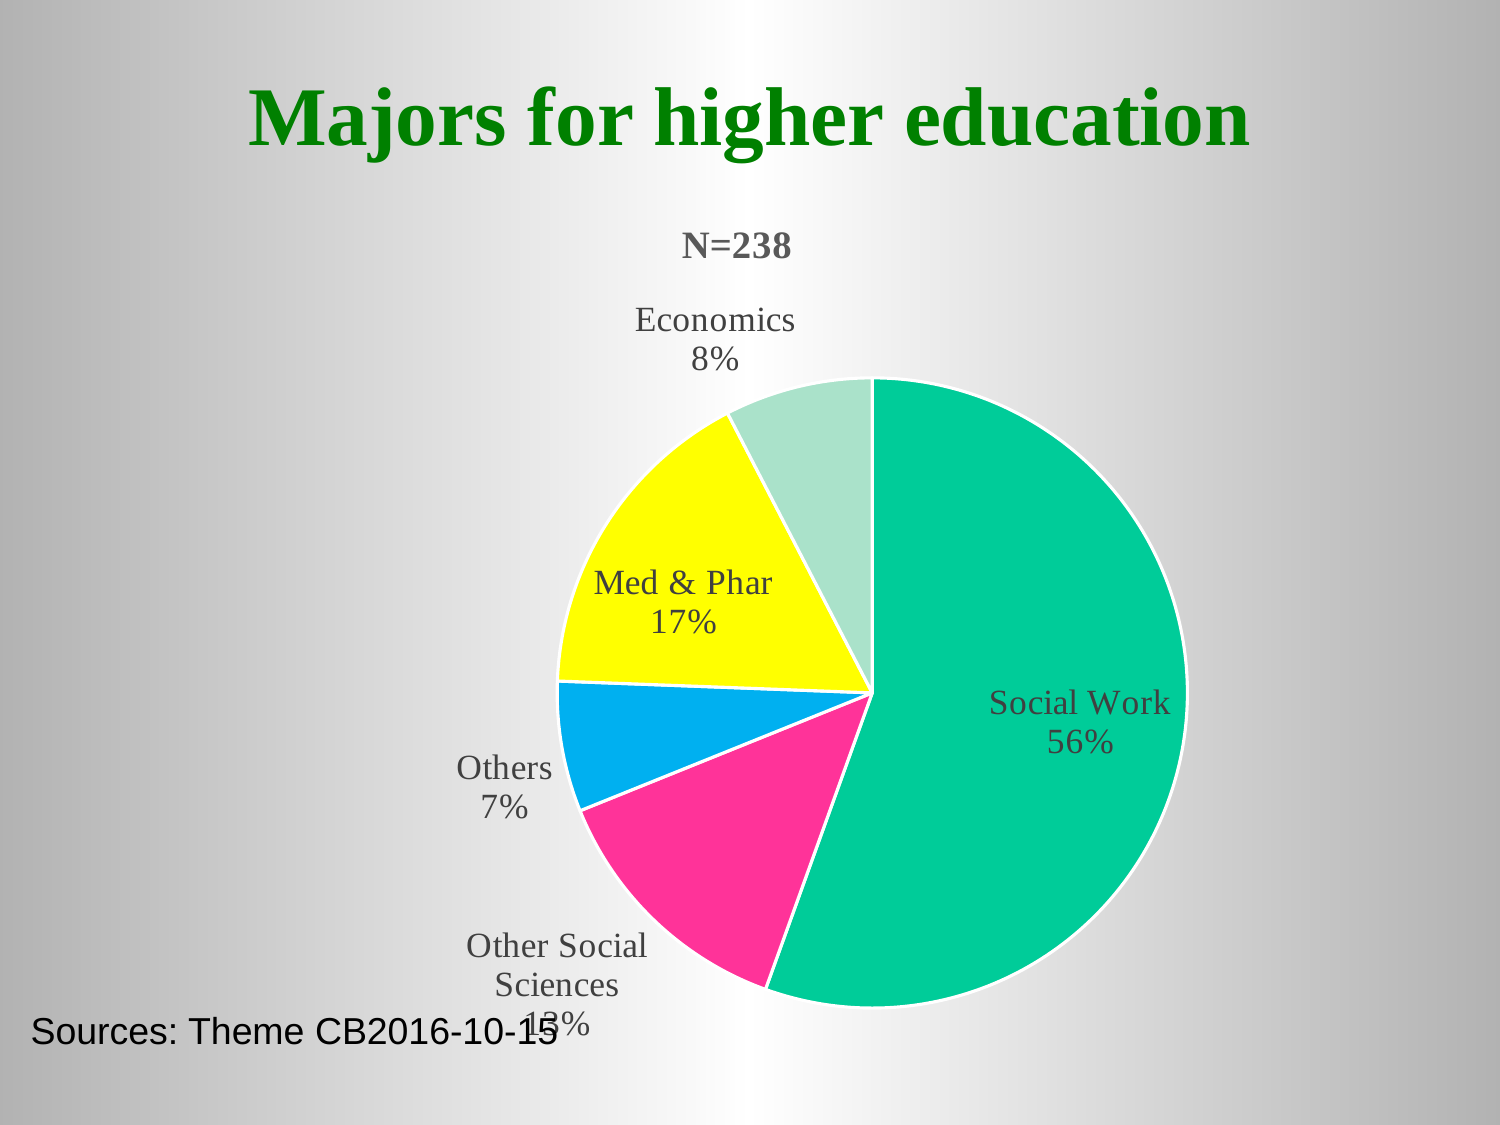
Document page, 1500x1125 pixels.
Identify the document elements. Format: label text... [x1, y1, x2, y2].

text_box Sources: Theme CB2016-10-15 [15, 999, 44, 1060]
chart [49, 187, 1426, 1063]
title Majors for higher education [112, 37, 1388, 185]
